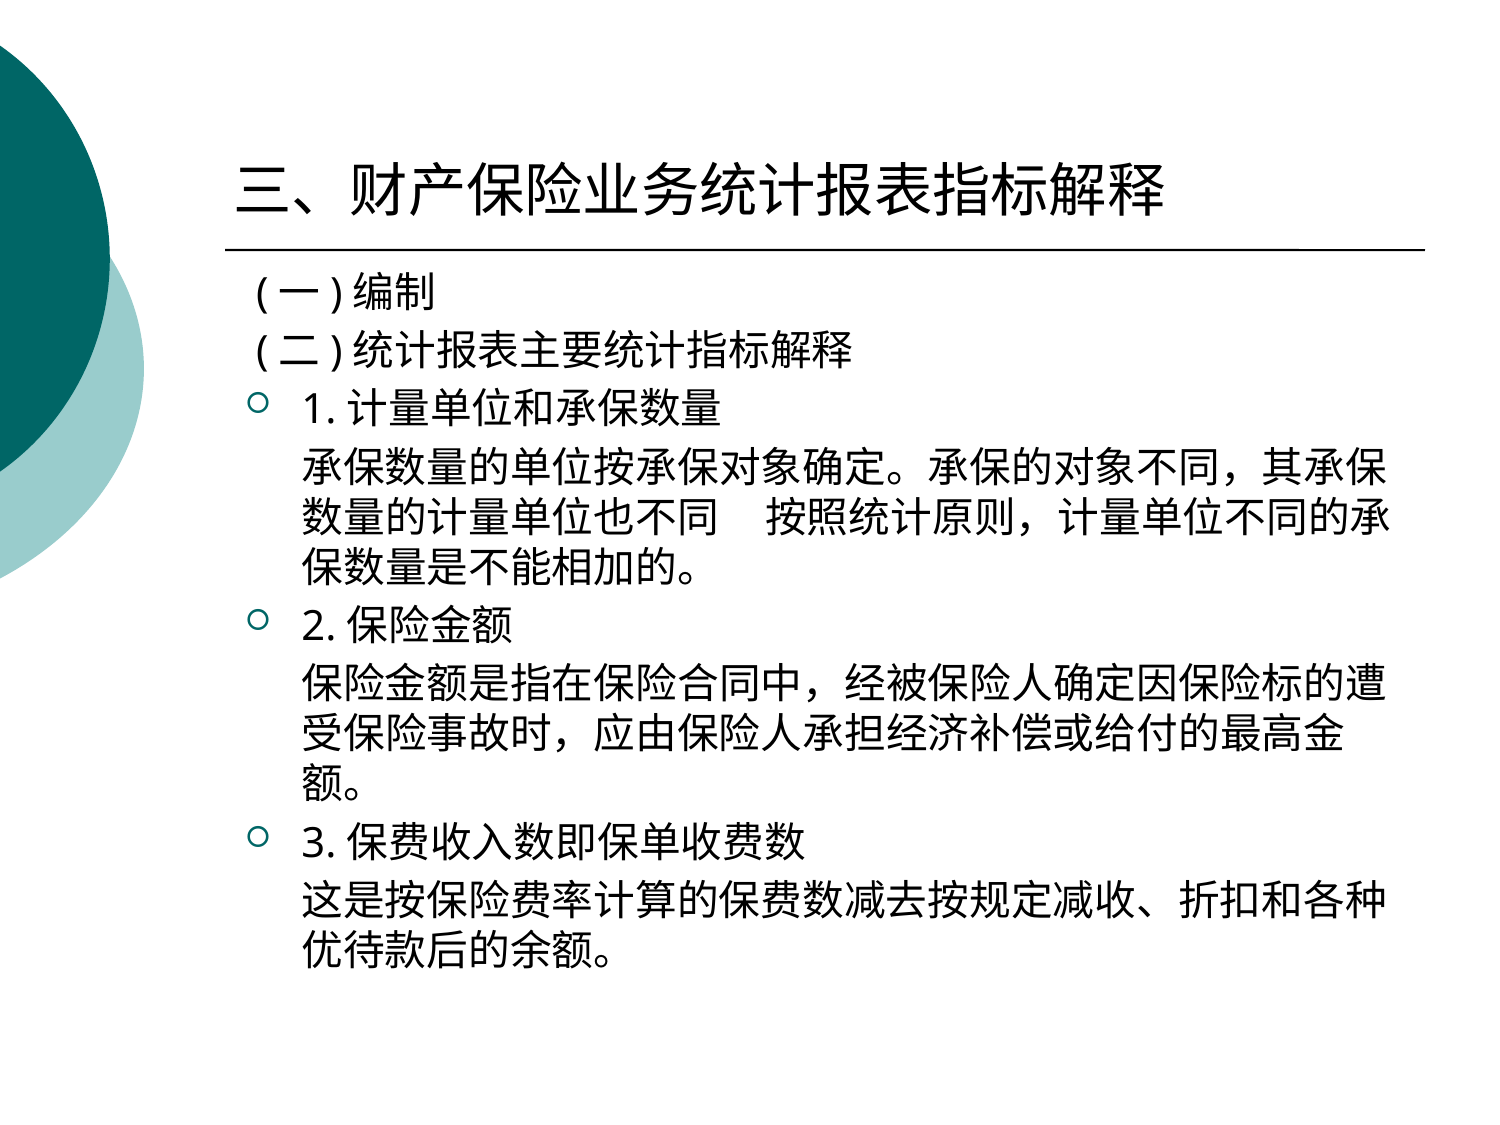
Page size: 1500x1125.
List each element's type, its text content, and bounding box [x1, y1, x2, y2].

text_box 三、财产保险业务统计报表指标解释 [218, 137, 1360, 231]
list (一)编制 (二)统计报表主要统计指标解释 1.计量单位和承保数量 承保数量的单位按承保对象确定。承保的对象不同，其承保数量的计量单位也不同 按照统计原则，计量单位不同的承保数量是不能相加的。 2.保险金额 保险金额是指在保险合同中，经被保险人确定因保险标的遭受保险事故时，应由保险人承担经济补偿或给付的最高金额。 3.保费收入数即保单收费数 这是按保险费率计算的保费数减去按规定减收、折扣和各种优待款后的余额。 [229, 257, 1430, 1083]
